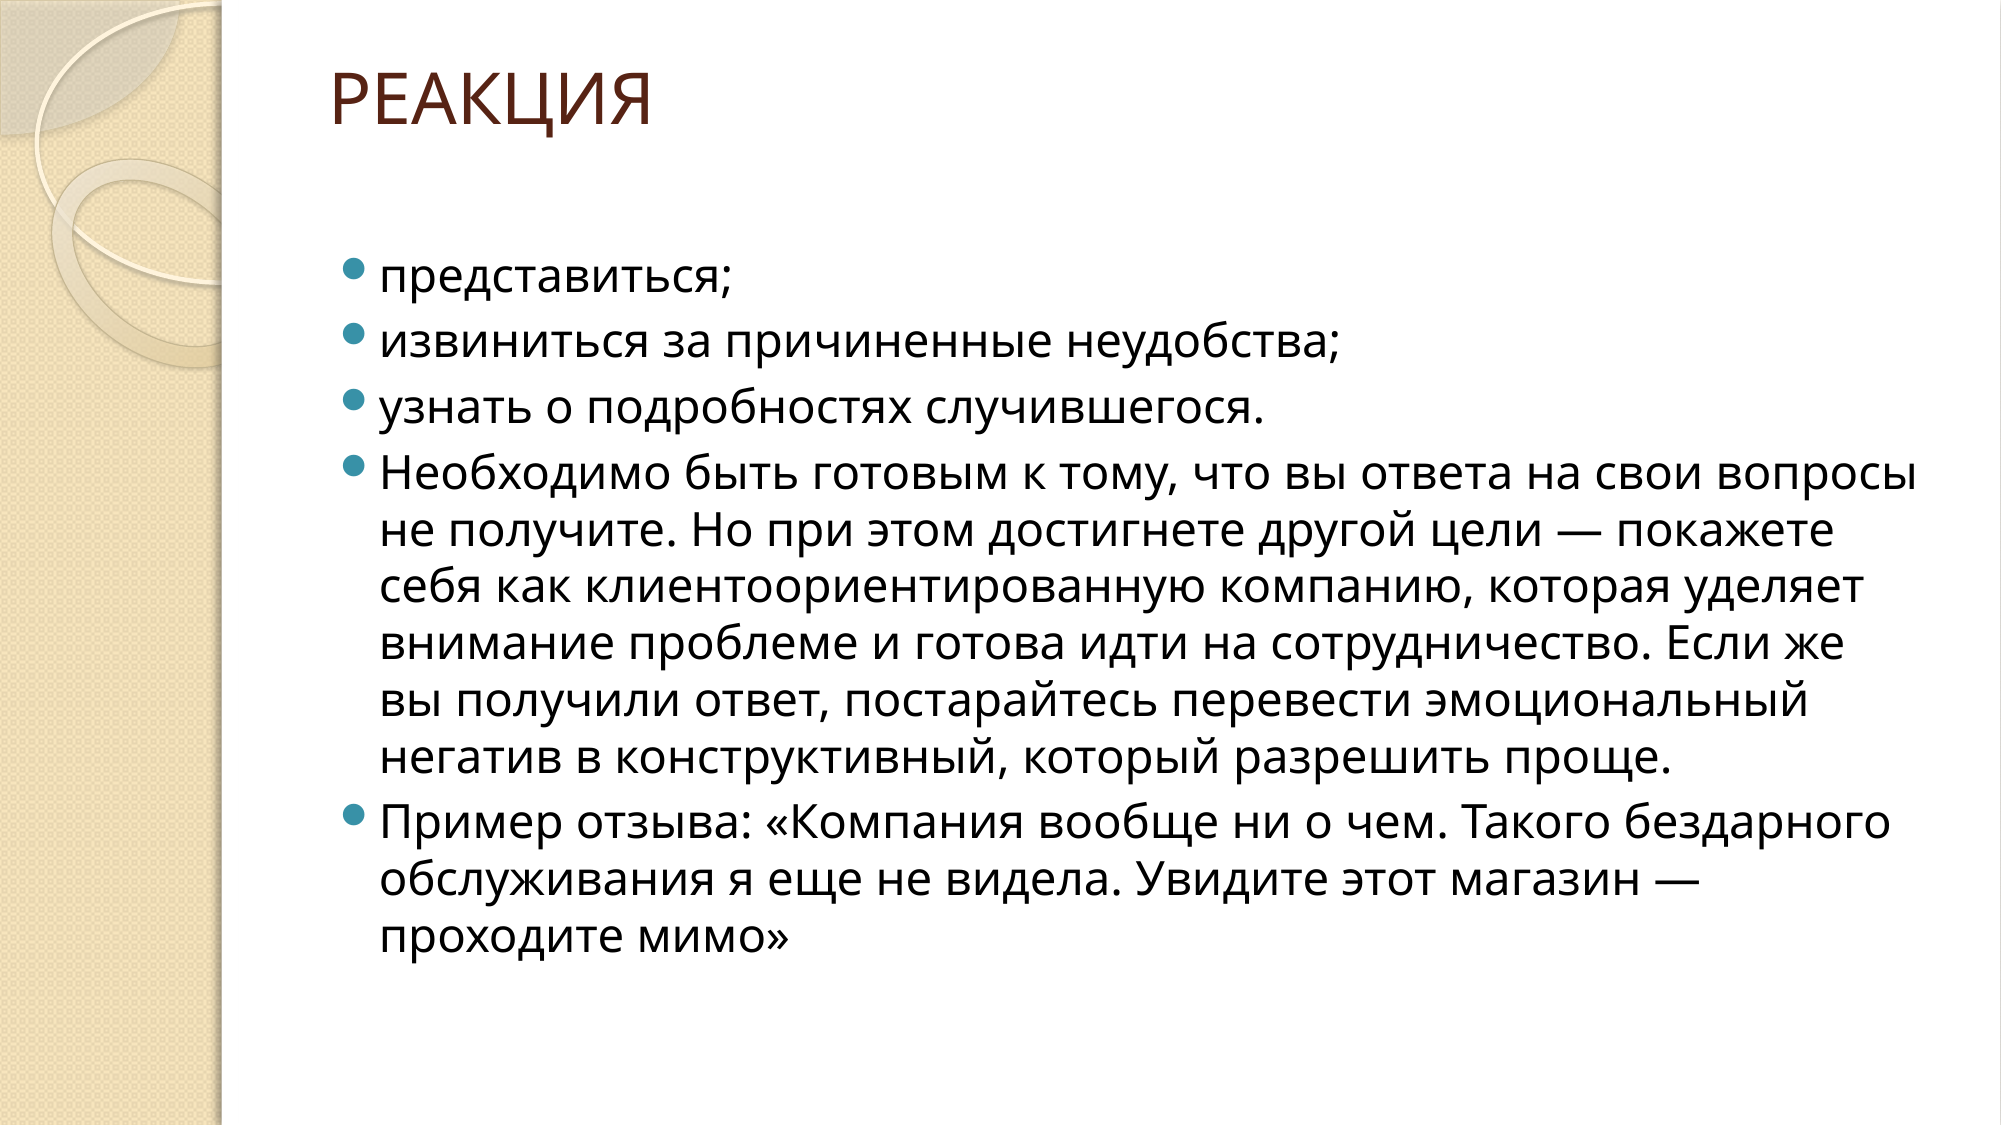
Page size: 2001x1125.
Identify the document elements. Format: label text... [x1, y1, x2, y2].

list представиться; извиниться за причиненные неудобства; узнать о подробностях случившегося. Необходимо быть готовым к тому, что вы ответа на свои вопросы не получите. Но при этом достигнете другой цели — покажете себя как клиентоориентированную компанию, которая уделяет внимание проблеме и готова идти на сотрудничество. Если же вы получили ответ, постарайтесь перевести эмоциональный негатив в конструктивный, который разрешить проще. Пример отзыва: «Компания вообще ни о чем. Такого бездарного обслуживания я еще не видела. Увидите этот магазин — проходите мимо» [313, 237, 1954, 1025]
title РЕАКЦИЯ [313, 45, 1954, 233]
